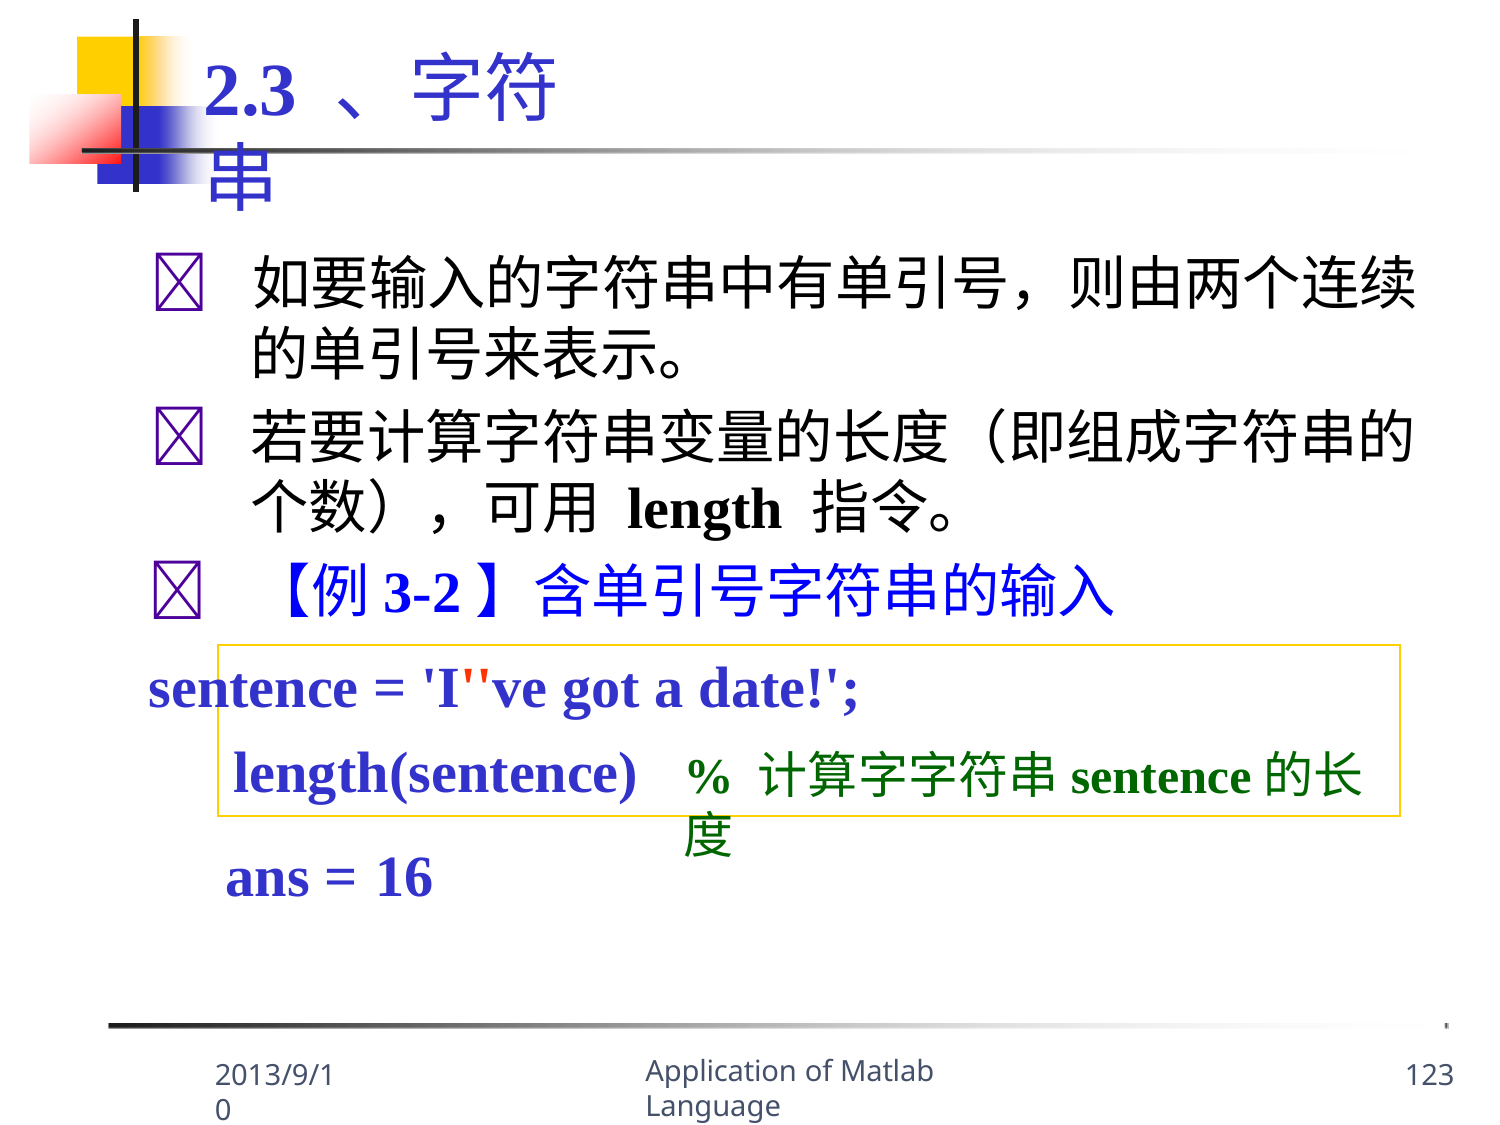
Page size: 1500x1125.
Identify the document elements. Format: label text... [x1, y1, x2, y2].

text_box 2.3 、字符串 [201, 40, 619, 221]
picture [108, 1023, 1458, 1029]
text_box length(sentence) ans = 16 [223, 699, 641, 909]
picture [29, 36, 201, 184]
text_box  如要输入的字符串中有单引号，则由两个连续 的单引号来表示。  若要计算字符串变量的长度（即组成字符串的 个数），可用 length 指令。  【例3-2】含单引号字符串的输入 sentence = 'I''ve got a date!'; [148, 246, 1421, 720]
footer 2013/9/10 [212, 1056, 351, 1125]
slide_number Application of Matlab Language [643, 1051, 987, 1125]
text_box % 计算字字符串sentence的长度 [681, 743, 1381, 864]
picture [619, 148, 1431, 154]
slide_number 123 [1400, 1056, 1457, 1125]
